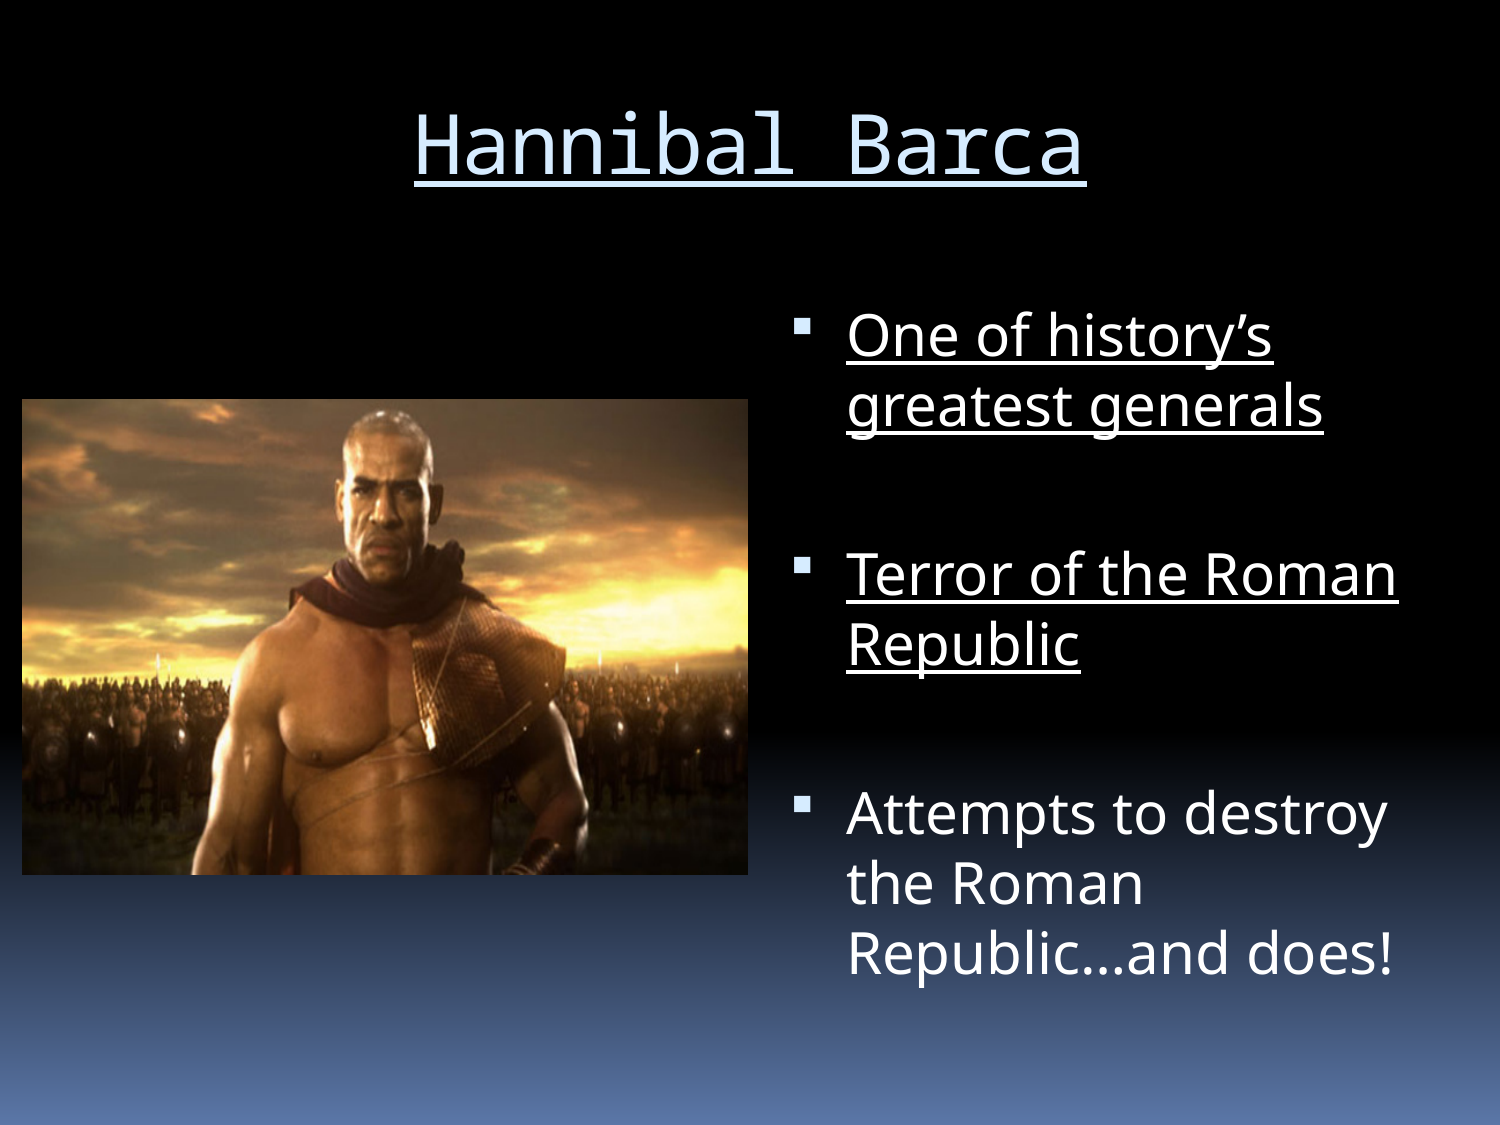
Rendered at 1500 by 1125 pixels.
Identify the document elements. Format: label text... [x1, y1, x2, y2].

list One of history’s greatest generals Terror of the Roman Republic Attempts to destroy the Roman Republic…and does! [763, 290, 1427, 1033]
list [21, 399, 749, 876]
title Hannibal Barca [75, 83, 1425, 234]
